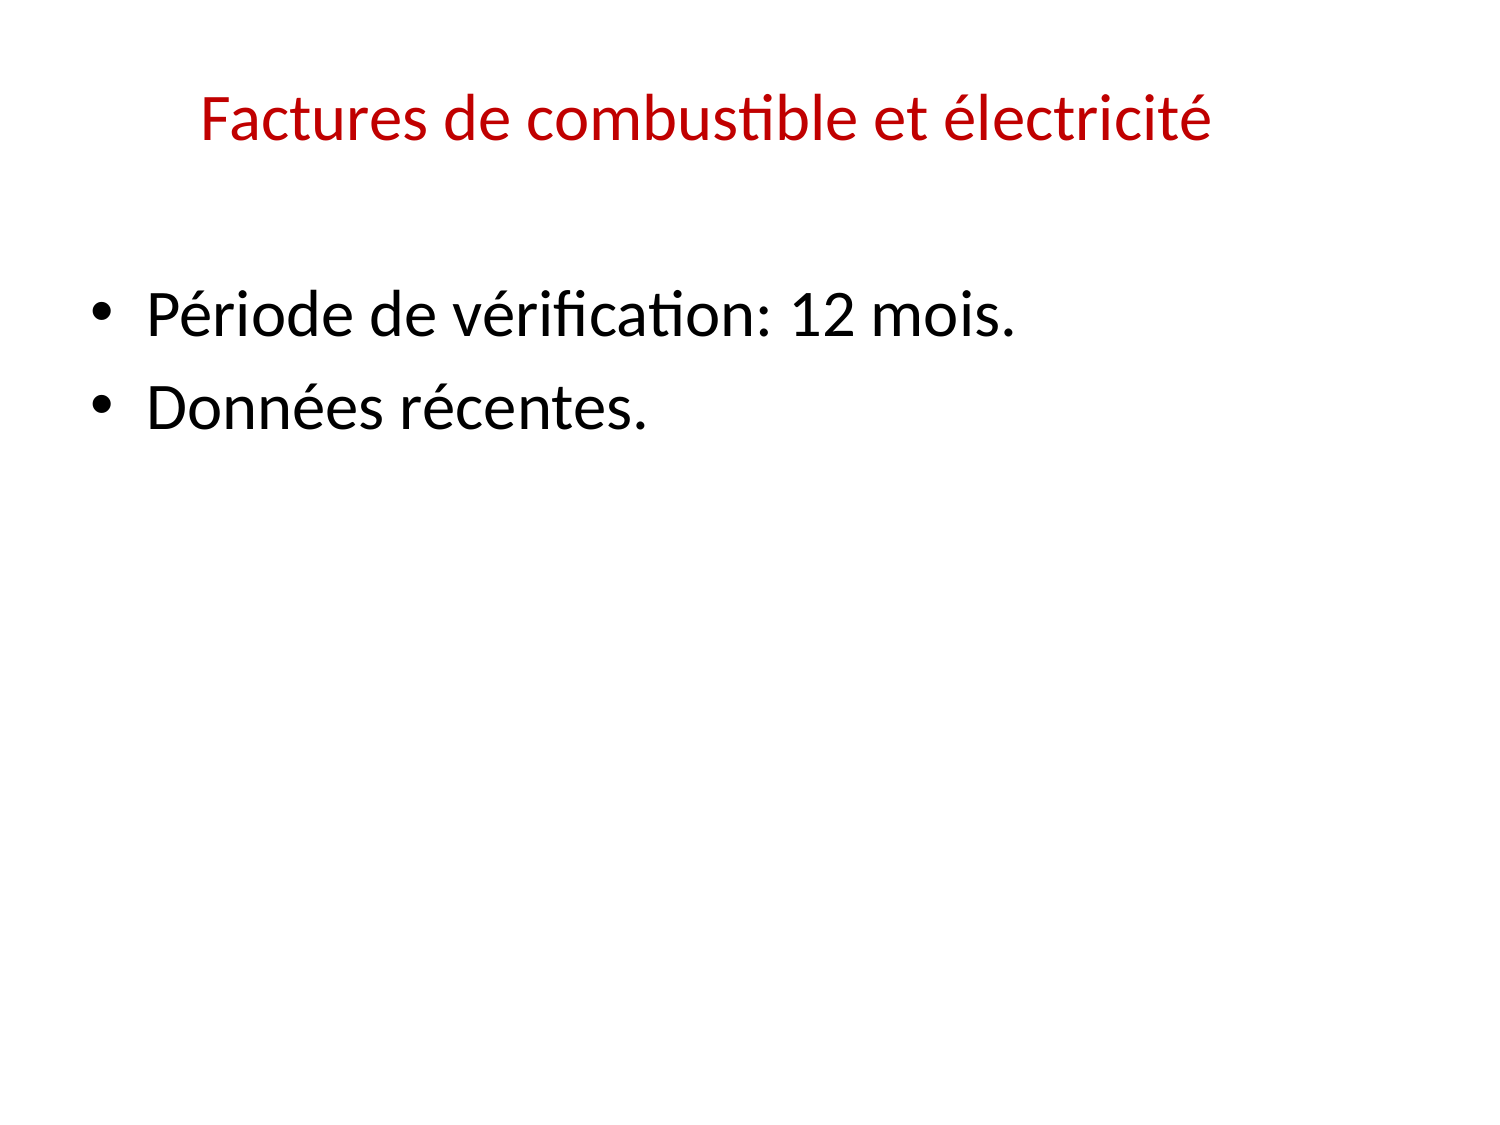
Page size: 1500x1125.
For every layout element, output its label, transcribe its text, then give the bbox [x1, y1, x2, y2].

list Période de vérification: 12 mois. Données récentes. [75, 262, 1425, 1005]
title Factures de combustible et électricité [88, 54, 1325, 174]
